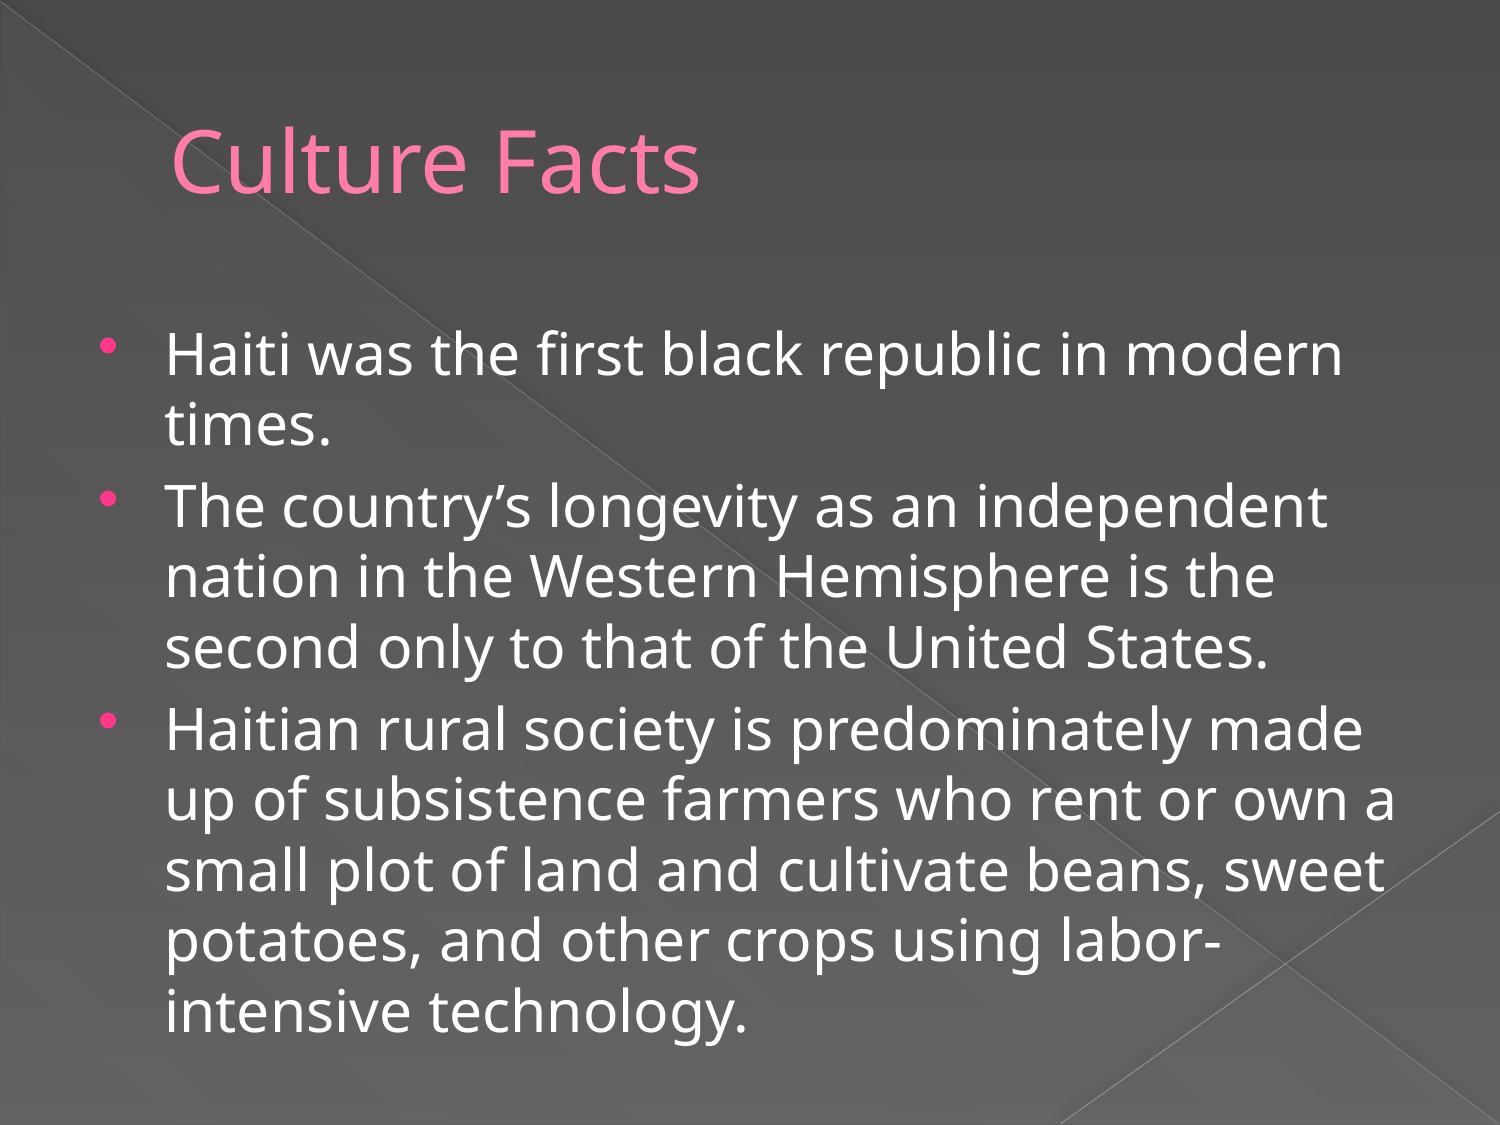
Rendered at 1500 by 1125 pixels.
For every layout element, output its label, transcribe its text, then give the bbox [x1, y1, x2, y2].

title Culture Facts [75, 43, 1425, 274]
list Haiti was the first black republic in modern times. The country’s longevity as an independent nation in the Western Hemisphere is the second only to that of the United States. Haitian rural society is predominately made up of subsistence farmers who rent or own a small plot of land and cultivate beans, sweet potatoes, and other crops using labor- intensive technology. [75, 308, 1425, 1059]
